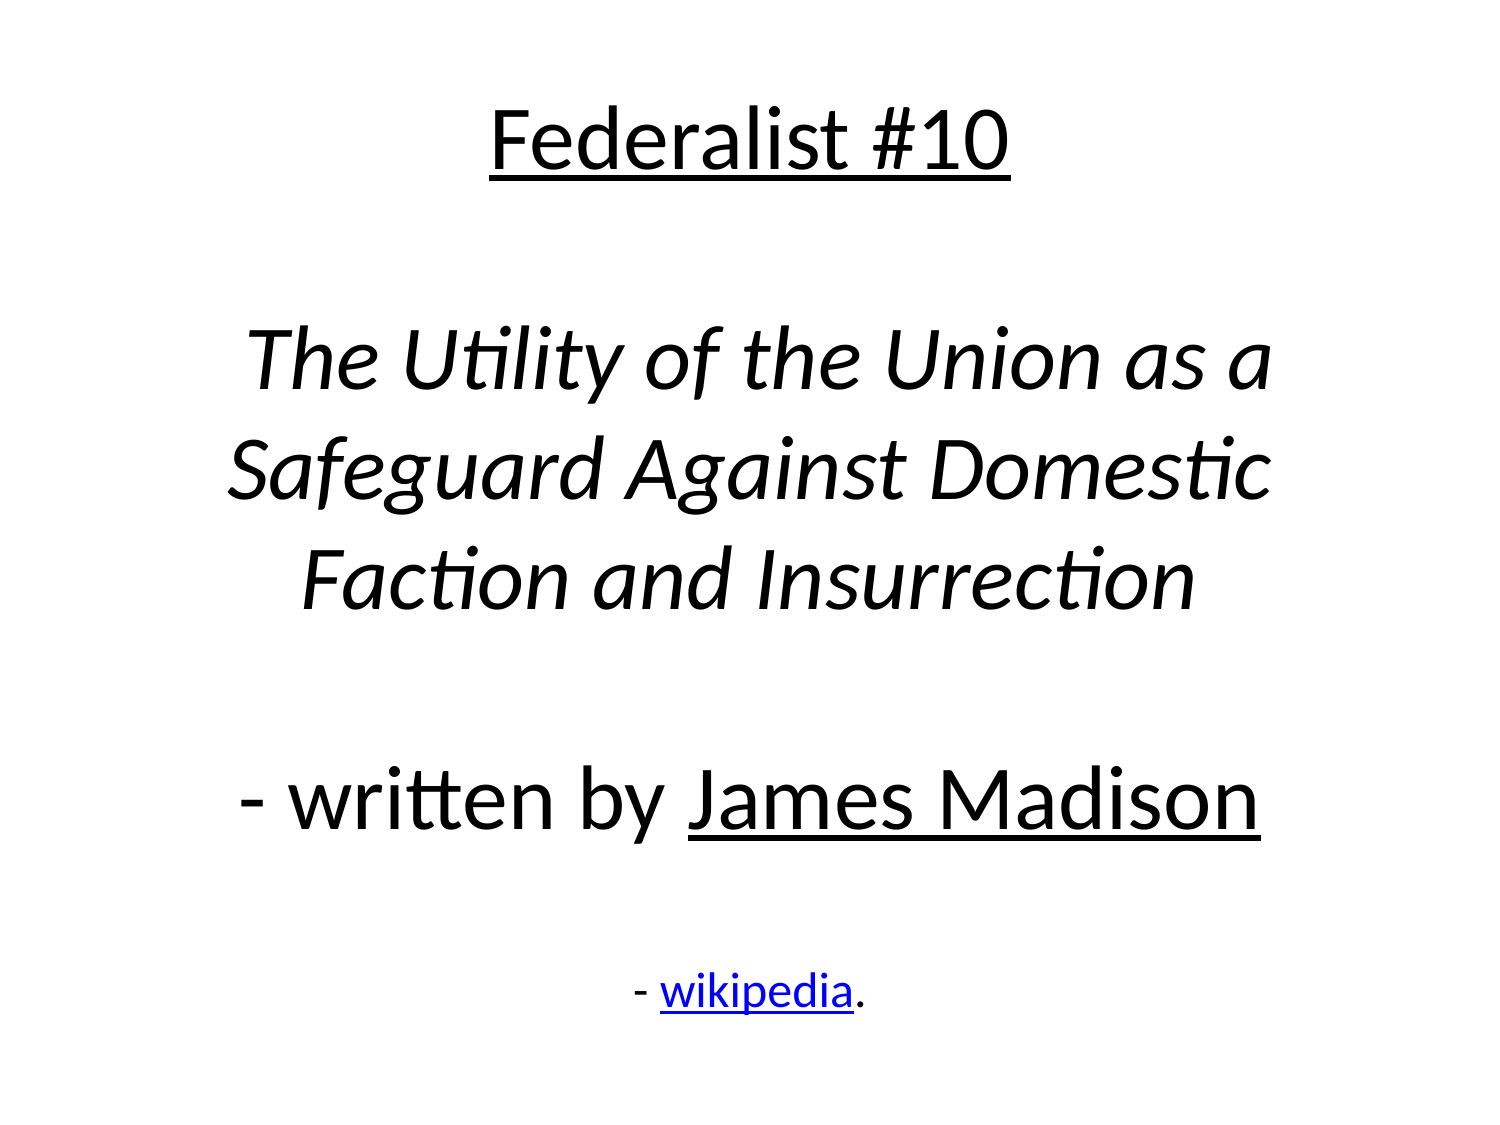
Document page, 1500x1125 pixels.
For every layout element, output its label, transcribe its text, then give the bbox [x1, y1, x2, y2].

title Federalist #10 The Utility of the Union as a Safeguard Against Domestic Faction and Insurrection - written by James Madison - wikipedia. [74, 44, 1426, 1051]
